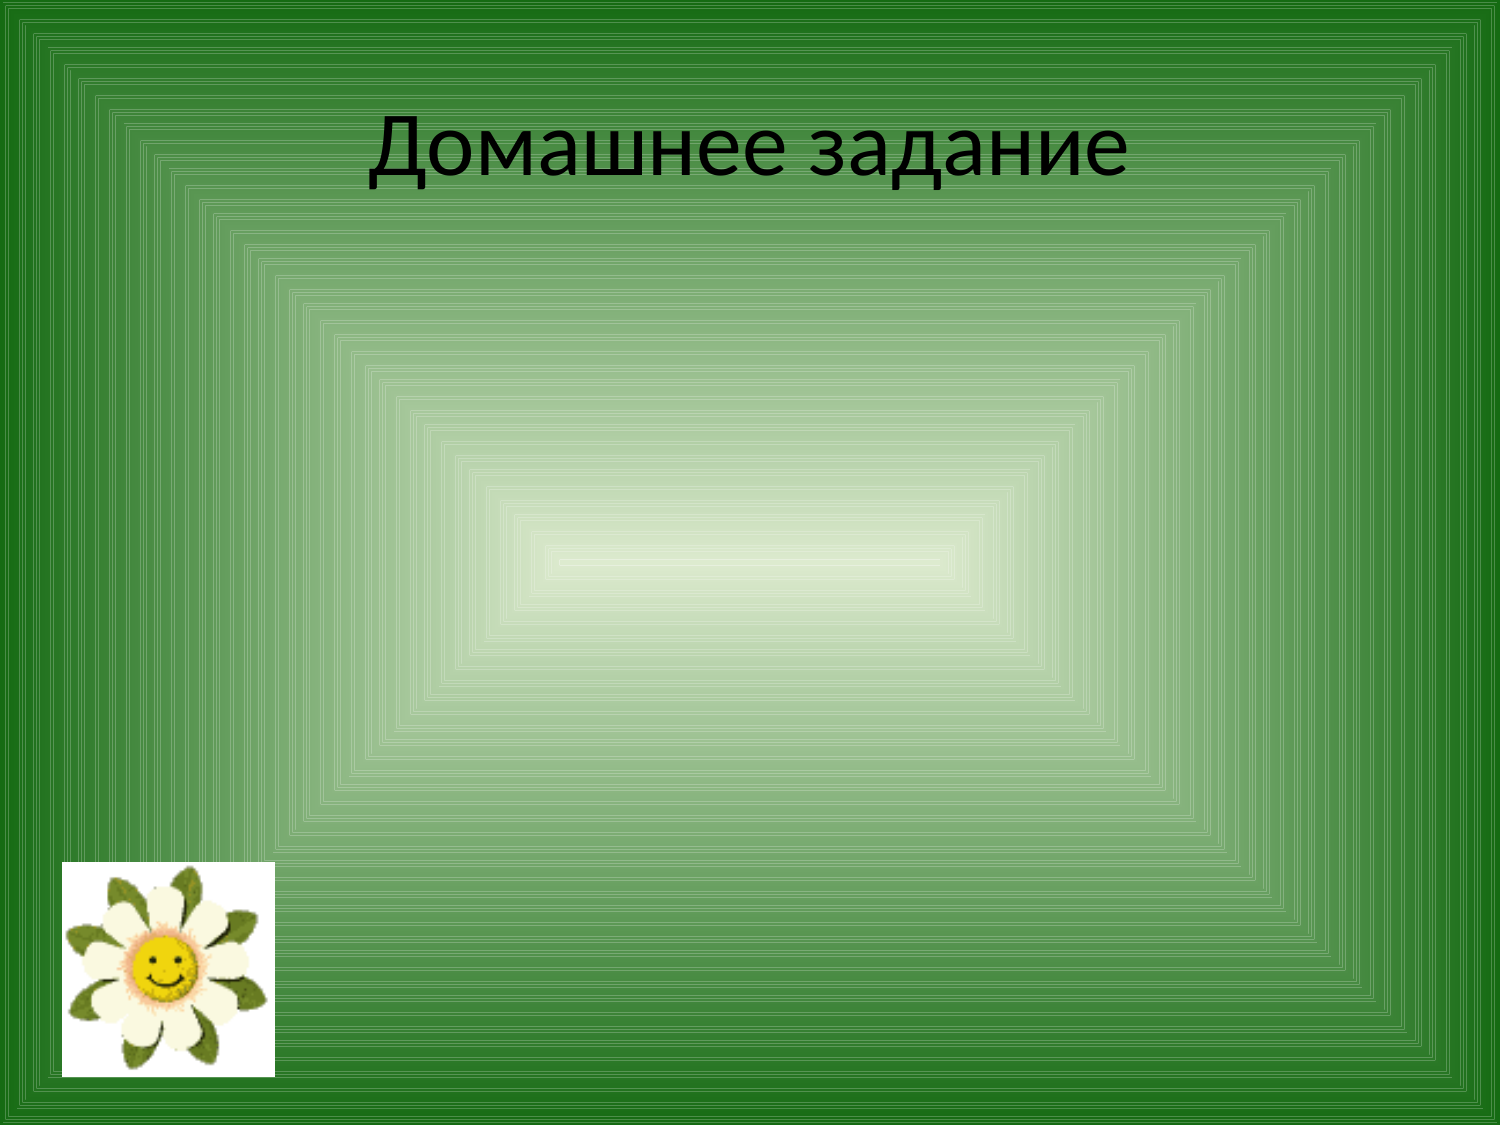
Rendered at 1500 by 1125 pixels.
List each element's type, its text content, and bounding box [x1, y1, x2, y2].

picture [62, 862, 275, 1078]
title Домашнее задание [75, 45, 1425, 233]
